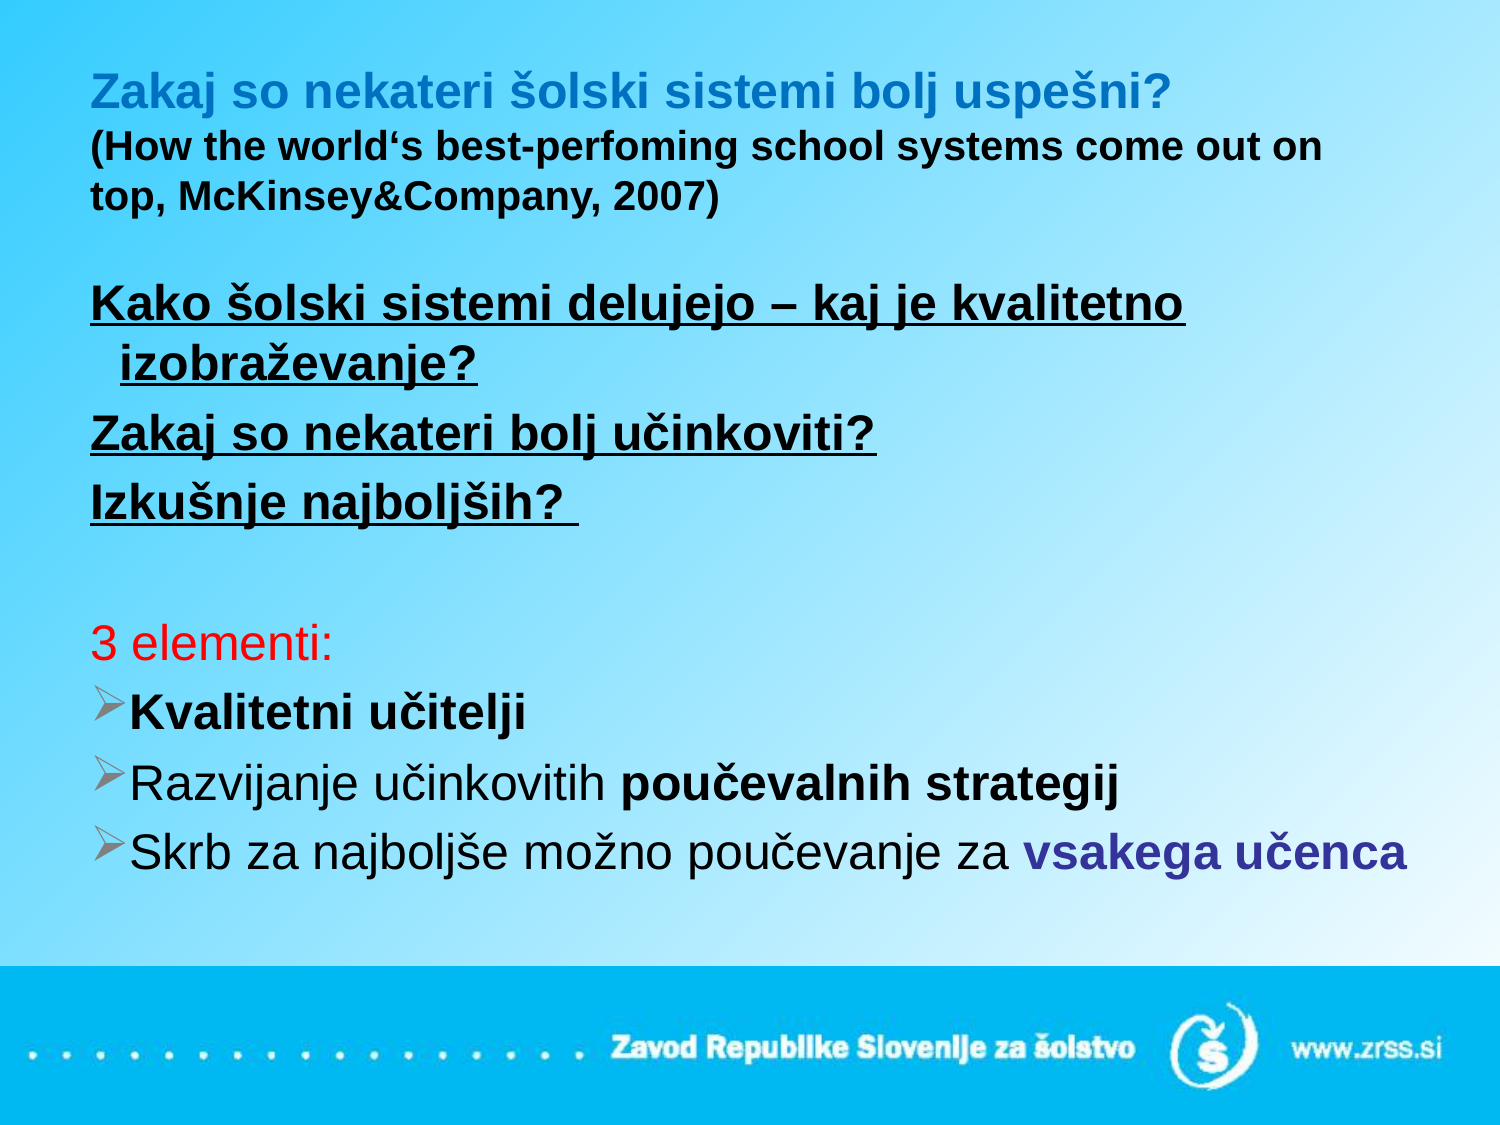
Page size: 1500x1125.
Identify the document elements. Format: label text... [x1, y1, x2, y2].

picture [540, 1050, 550, 1061]
picture [854, 1032, 987, 1065]
picture [993, 1040, 1028, 1064]
picture [404, 1050, 414, 1060]
picture [28, 1050, 38, 1060]
picture [368, 1051, 381, 1060]
picture [506, 1050, 518, 1061]
picture [333, 1048, 345, 1061]
picture [163, 1050, 174, 1061]
picture [267, 1051, 275, 1060]
picture [439, 1049, 449, 1060]
picture [129, 1049, 142, 1061]
picture [705, 1033, 850, 1066]
picture [61, 1049, 73, 1061]
picture [610, 1028, 700, 1065]
picture [575, 1051, 585, 1060]
picture [199, 1049, 210, 1060]
picture [1170, 1001, 1259, 1090]
picture [94, 1050, 106, 1060]
picture [233, 1049, 242, 1060]
picture [1289, 1035, 1443, 1061]
picture [301, 1049, 311, 1061]
picture [472, 1050, 482, 1060]
title Zakaj so nekateri šolski sistemi bolj uspešni? (How the world‘s best-perfoming school systems come out on top, McKinsey&Company, 2007) [74, 44, 1426, 233]
list Kako šolski sistemi delujejo – kaj je kvalitetno izobraževanje? Zakaj so nekateri bolj učinkoviti? Izkušnje najboljših? 3 elementi: Kvalitetni učitelji Razvijanje učinkovitih poučevalnih strategij Skrb za najboljše možno poučevanje za vsakega učenca [74, 262, 1426, 953]
picture [1033, 1029, 1137, 1061]
